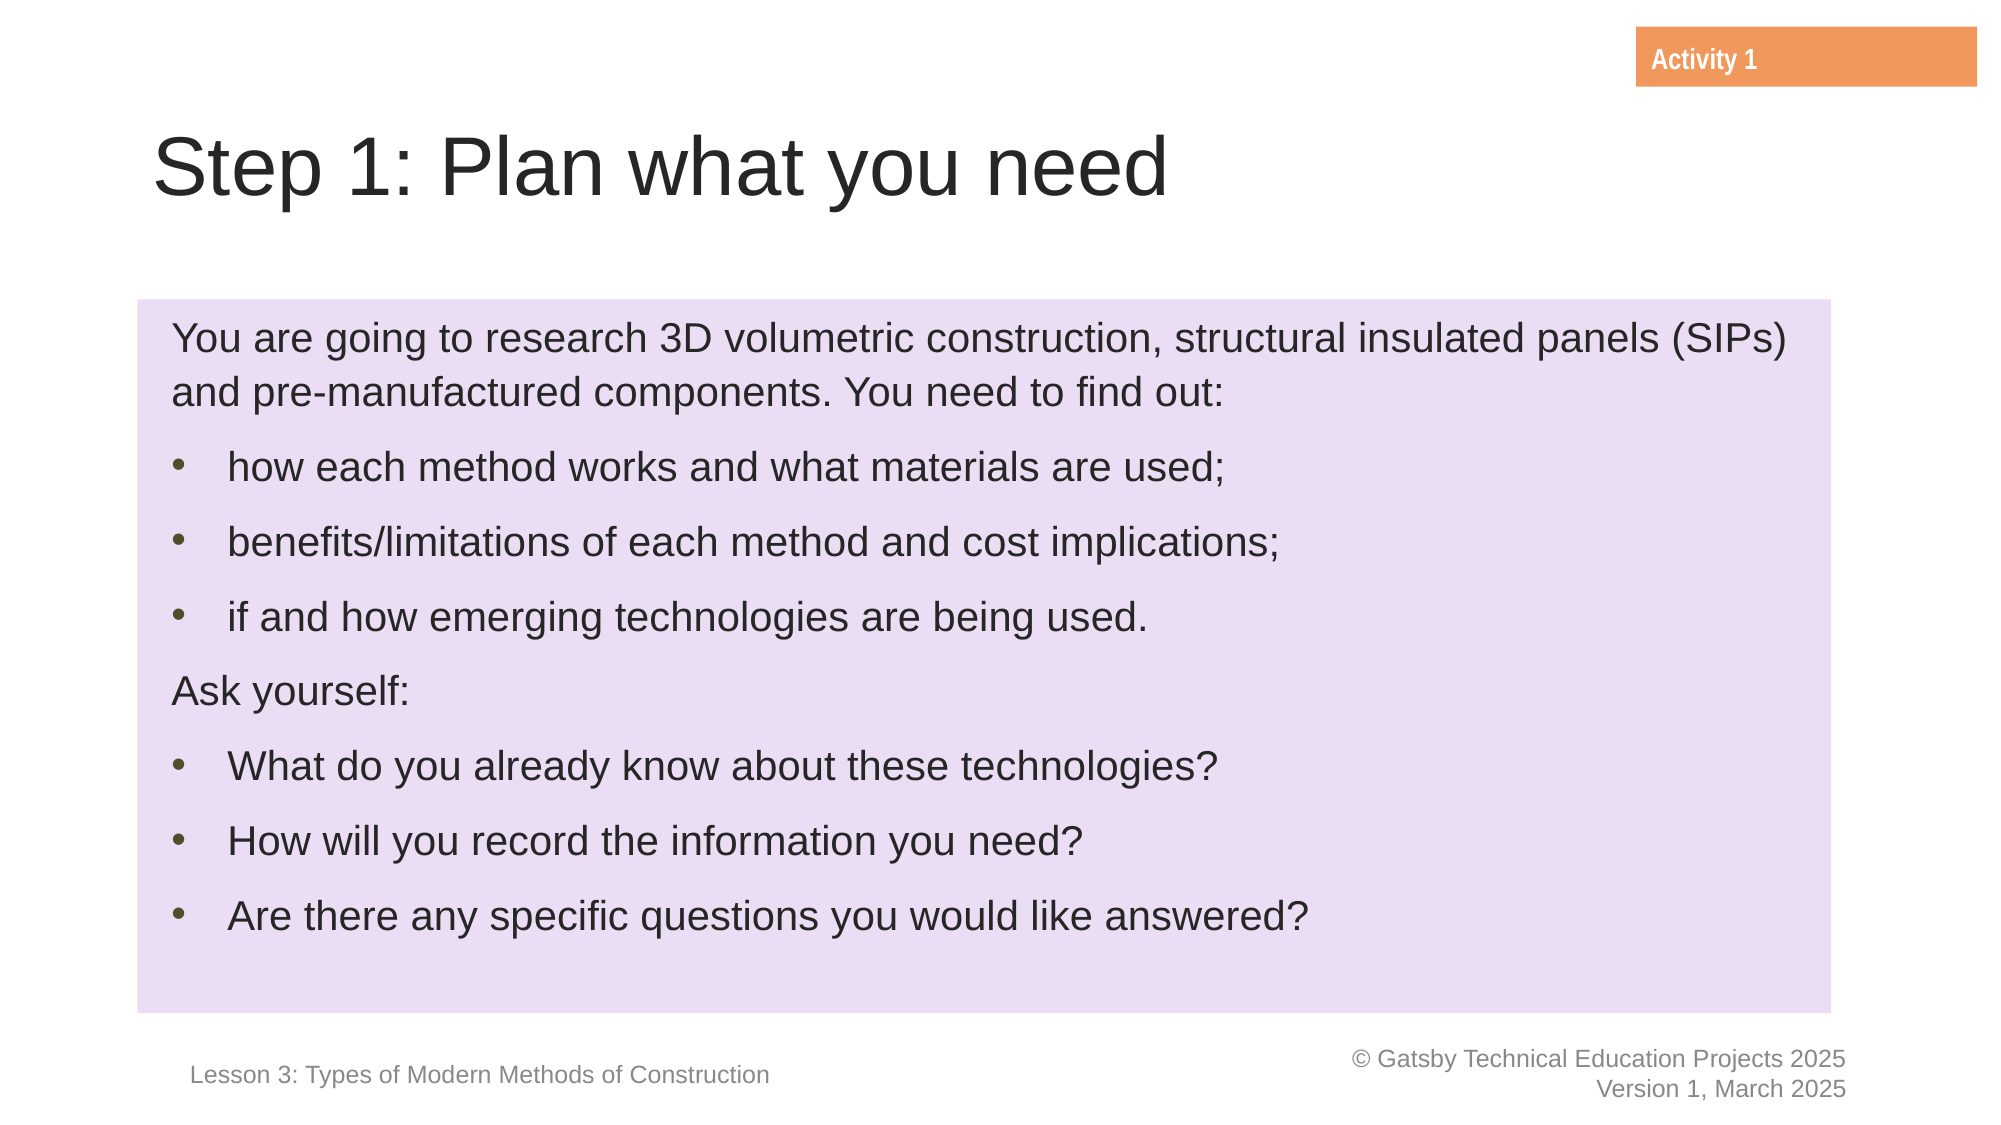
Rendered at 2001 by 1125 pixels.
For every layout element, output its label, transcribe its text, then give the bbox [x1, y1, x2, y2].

list Activity 1 [1636, 26, 1978, 87]
title Step 1: Plan what you need [137, 59, 1863, 278]
list You are going to research 3D volumetric construction, structural insulated panels (SIPs) and pre-manufactured components. You need to find out: how each method works and what materials are used; benefits/limitations of each method and cost implications; if and how emerging technologies are being used. Ask yourself: What do you already know about these technologies? How will you record the information you need? Are there any specific questions you would like answered? [137, 299, 1832, 1014]
list Lesson 3: Types of Modern Methods of Construction [137, 1042, 829, 1103]
